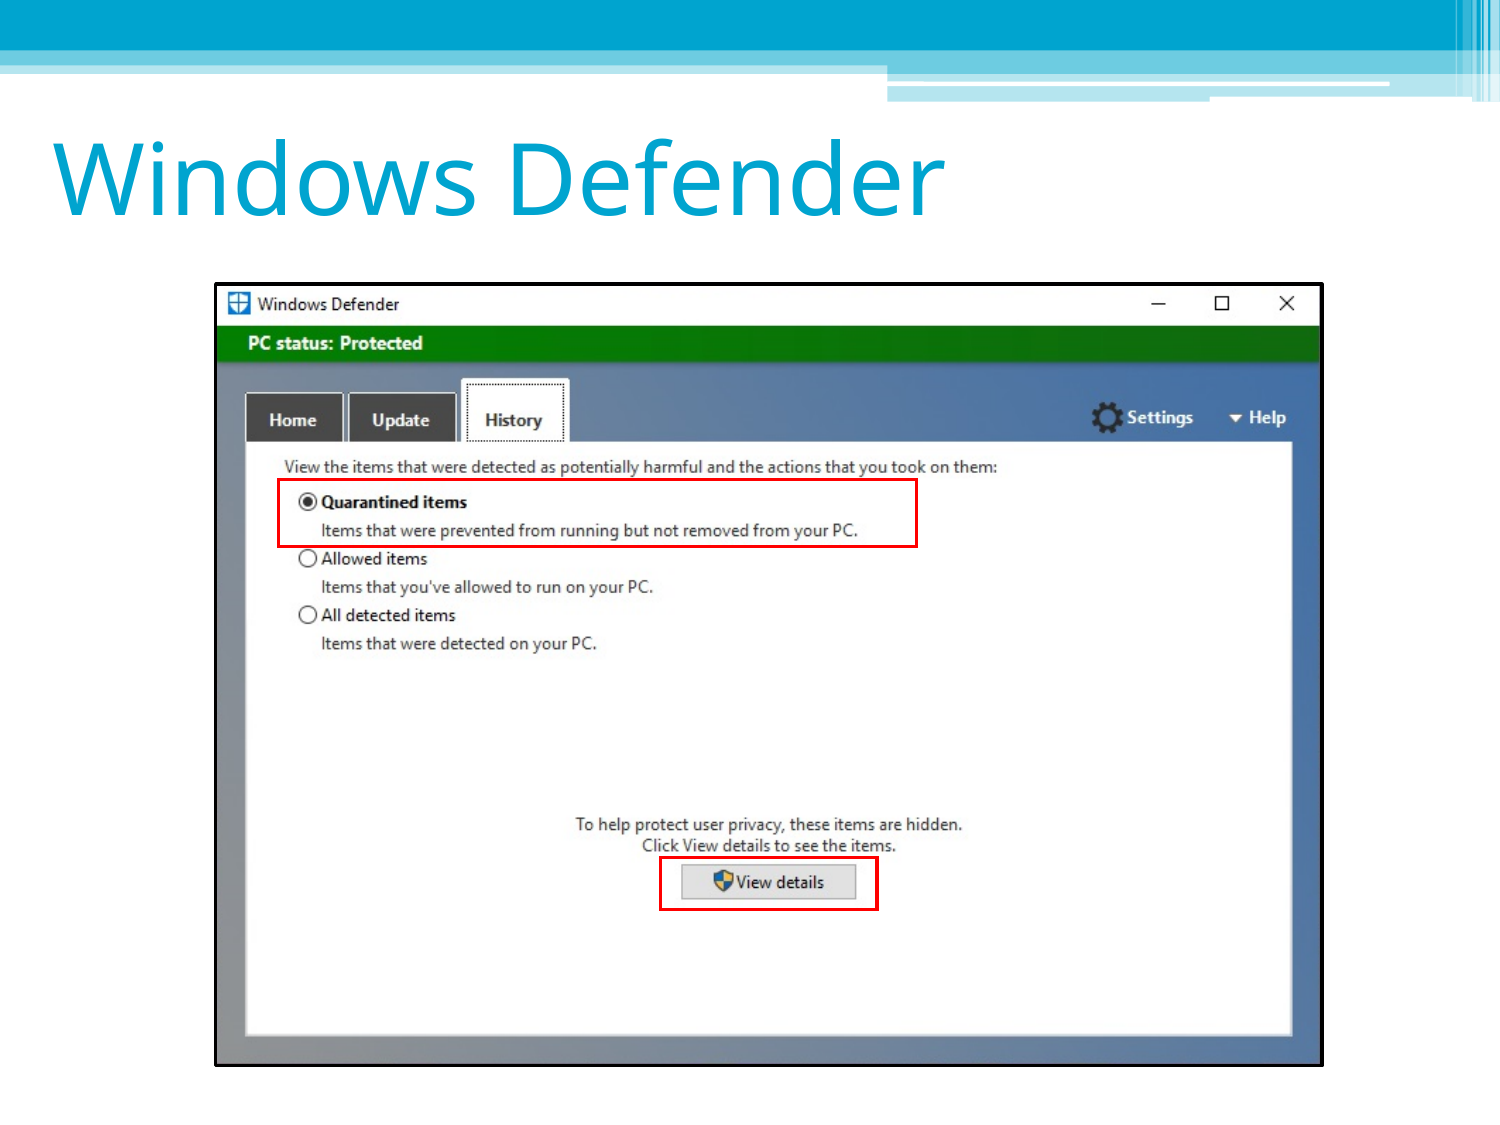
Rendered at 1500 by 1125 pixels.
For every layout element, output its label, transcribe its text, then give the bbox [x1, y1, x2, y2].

picture [217, 285, 1321, 1065]
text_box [278, 479, 917, 910]
title Windows Defender [37, 87, 1500, 263]
